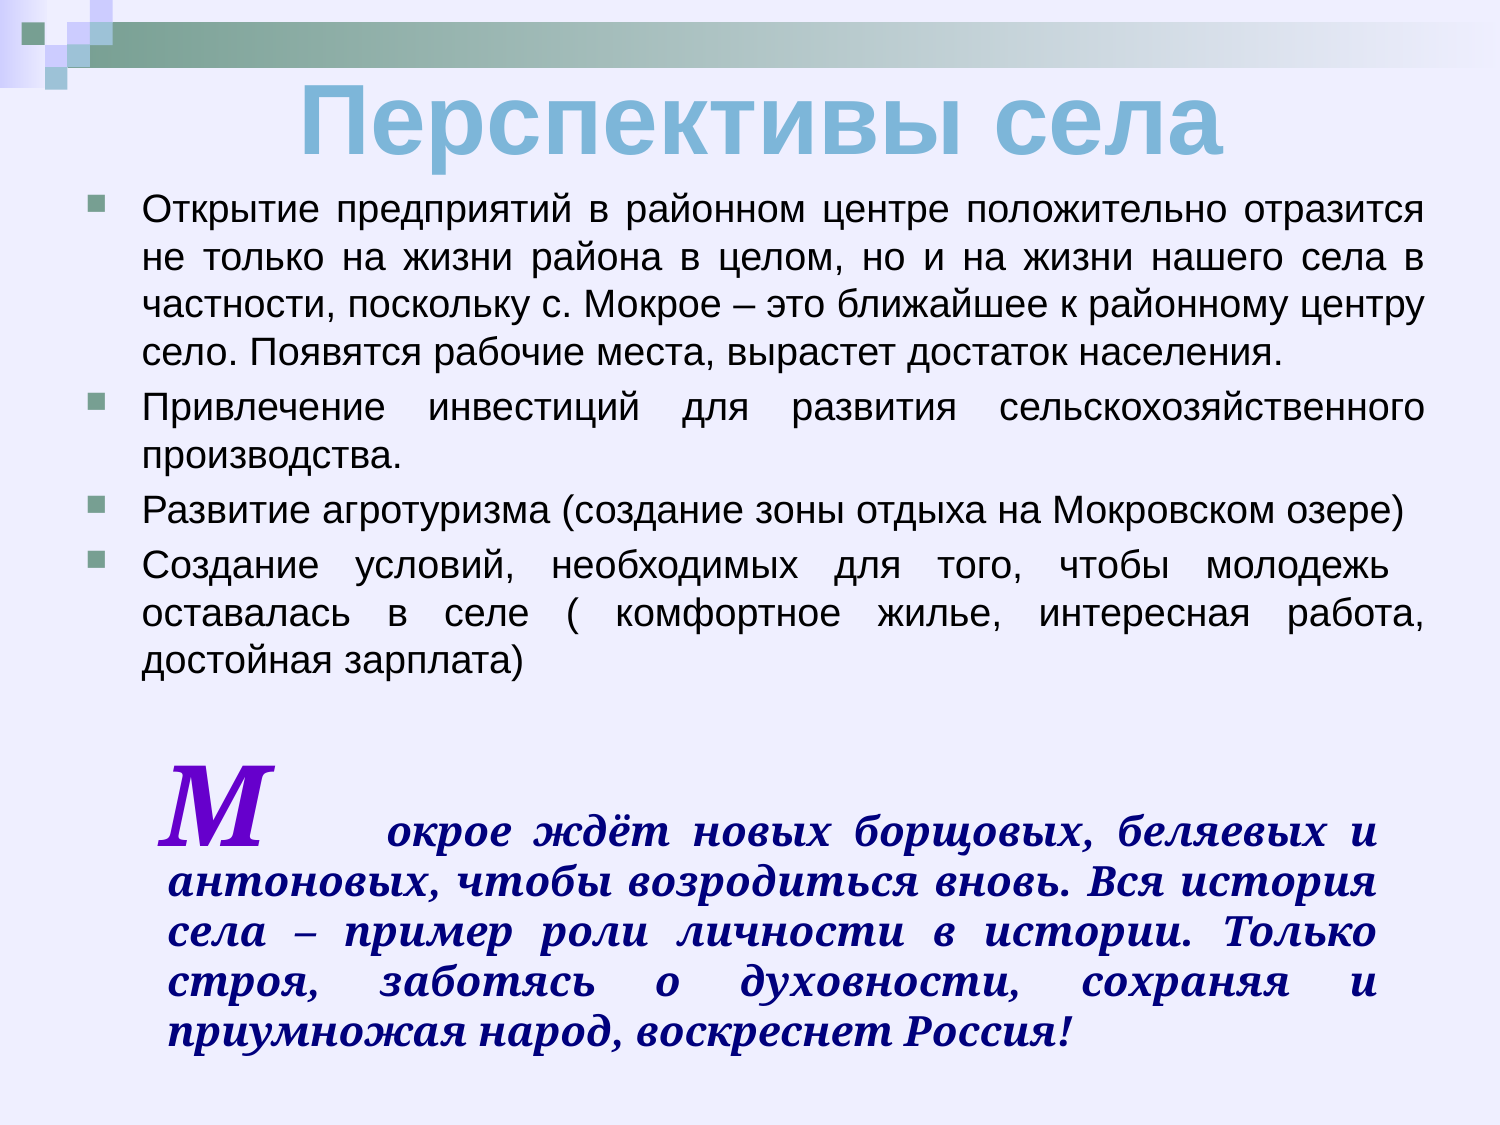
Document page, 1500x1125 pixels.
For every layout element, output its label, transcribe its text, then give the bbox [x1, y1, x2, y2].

list Открытие предприятий в районном центре положительно отразится не только на жизни района в целом, но и на жизни нашего села в частности, поскольку с. Мокрое – это ближайшее к районному центру село. Появятся рабочие места, вырастет достаток населения. Привлечение инвестиций для развития сельскохозяйственного производства. Развитие агротуризма (создание зоны отдыха на Мокровском озере) Создание условий, необходимых для того, чтобы молодежь оставалась в селе ( комфортное жилье, интересная работа, достойная зарплата) [70, 175, 1442, 654]
text_box М [145, 726, 283, 877]
text_box окрое ждёт новых борщовых, беляевых и антоновых, чтобы возродиться вновь. Вся история села – пример роли личности в истории. Только строя, заботясь о духовности, сохраняя и приумножая народ, воскреснет Россия! [152, 796, 1393, 1062]
text_box Перспективы села [93, 46, 1429, 182]
